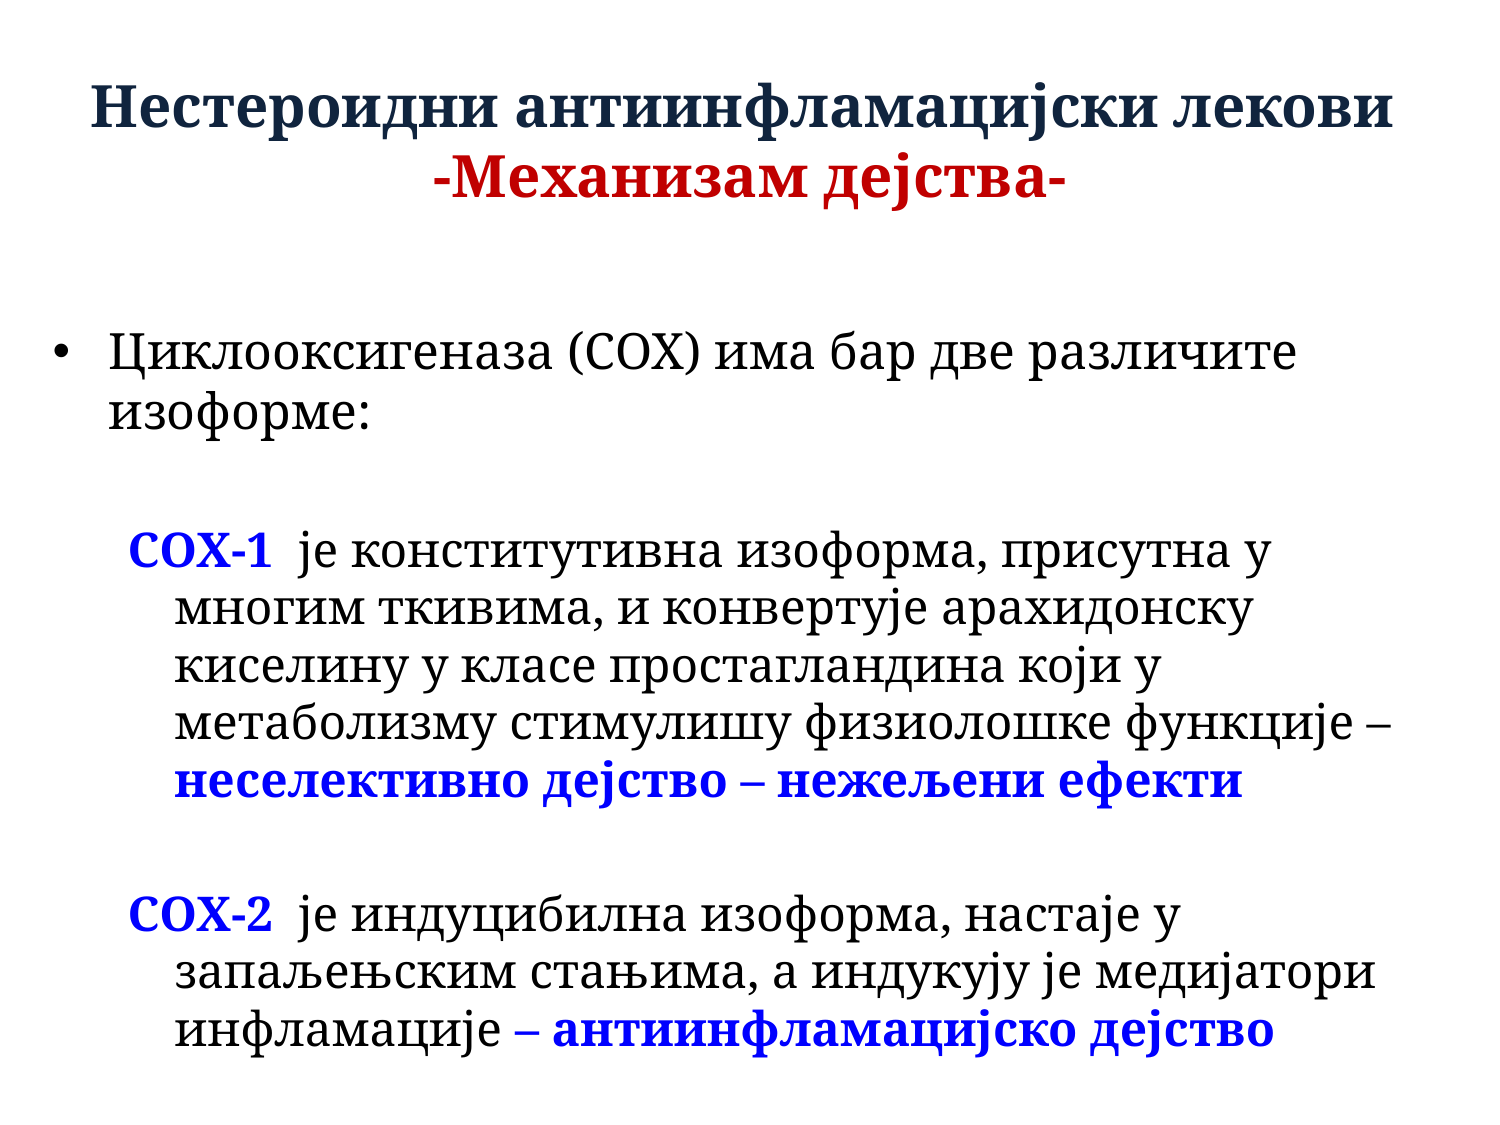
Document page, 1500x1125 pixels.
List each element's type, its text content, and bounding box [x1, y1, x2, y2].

list Циклооксигеназа (COX) има бар две различите изоформе: COX-1 је конститутивна изоформа, присутна у многим ткивима, и конвертује арахидонску киселину у класе простагландина који у метаболизму стимулишу физиолошке функције – неселективно дејство – нежељени ефекти COX-2 је индуцибилна изоформа, настаје у запаљењским стањима, а индукују је медијатори инфламације – антиинфламацијско дејство [37, 312, 1463, 1075]
title Нестероидни антиинфламацијски лекови -Механизам дејства- [75, 45, 1425, 233]
